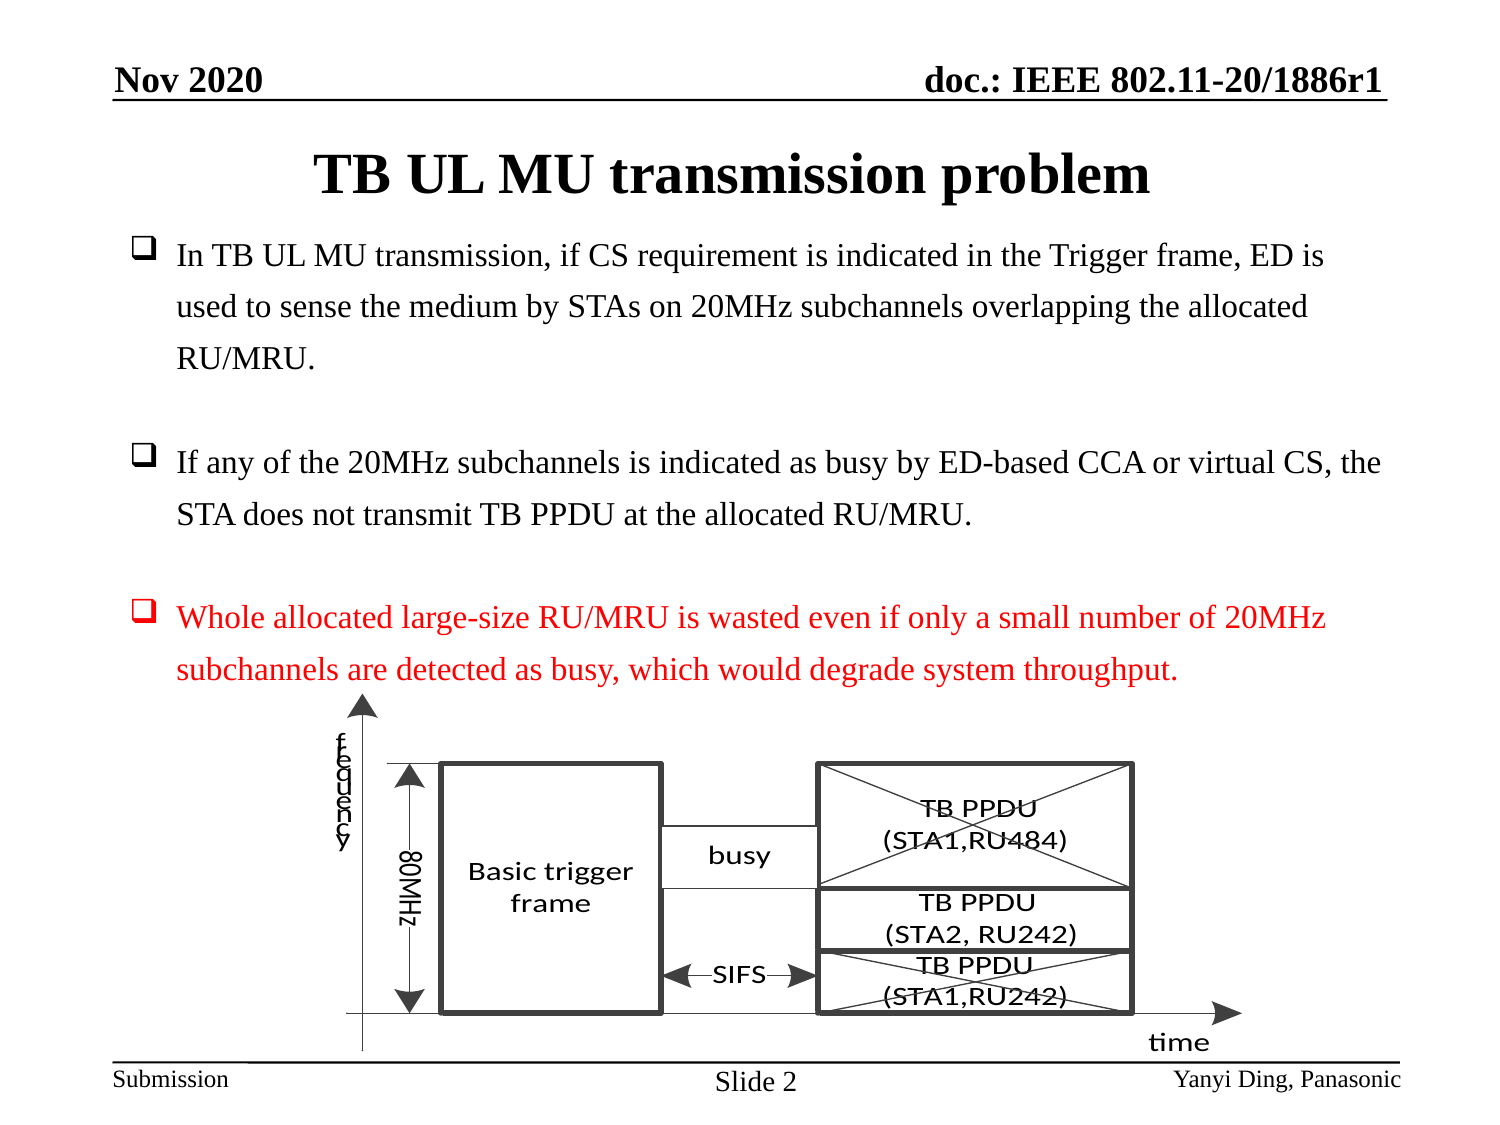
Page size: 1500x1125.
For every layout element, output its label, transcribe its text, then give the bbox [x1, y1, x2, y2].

text_box TB UL MU transmission problem [298, 128, 1182, 213]
slide_number Slide 2 [704, 1094, 808, 1098]
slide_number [114, 54, 265, 101]
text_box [277, 670, 1281, 1088]
footer Yanyi Ding, Panasonic [1281, 1061, 1402, 1093]
text_box In TB UL MU transmission, if CS requirement is indicated in the Trigger frame, ED is used to sense the medium by STAs on 20MHz subchannels overlapping the allocated RU/MRU. If any of the 20MHz subchannels is indicated as busy by ED-based CCA or virtual CS, the STA does not transmit TB PPDU at the allocated RU/MRU. Whole allocated large-size RU/MRU is wasted even if only a small number of 20MHz subchannels are detected as busy, which would degrade system throughput. [114, 213, 1402, 695]
